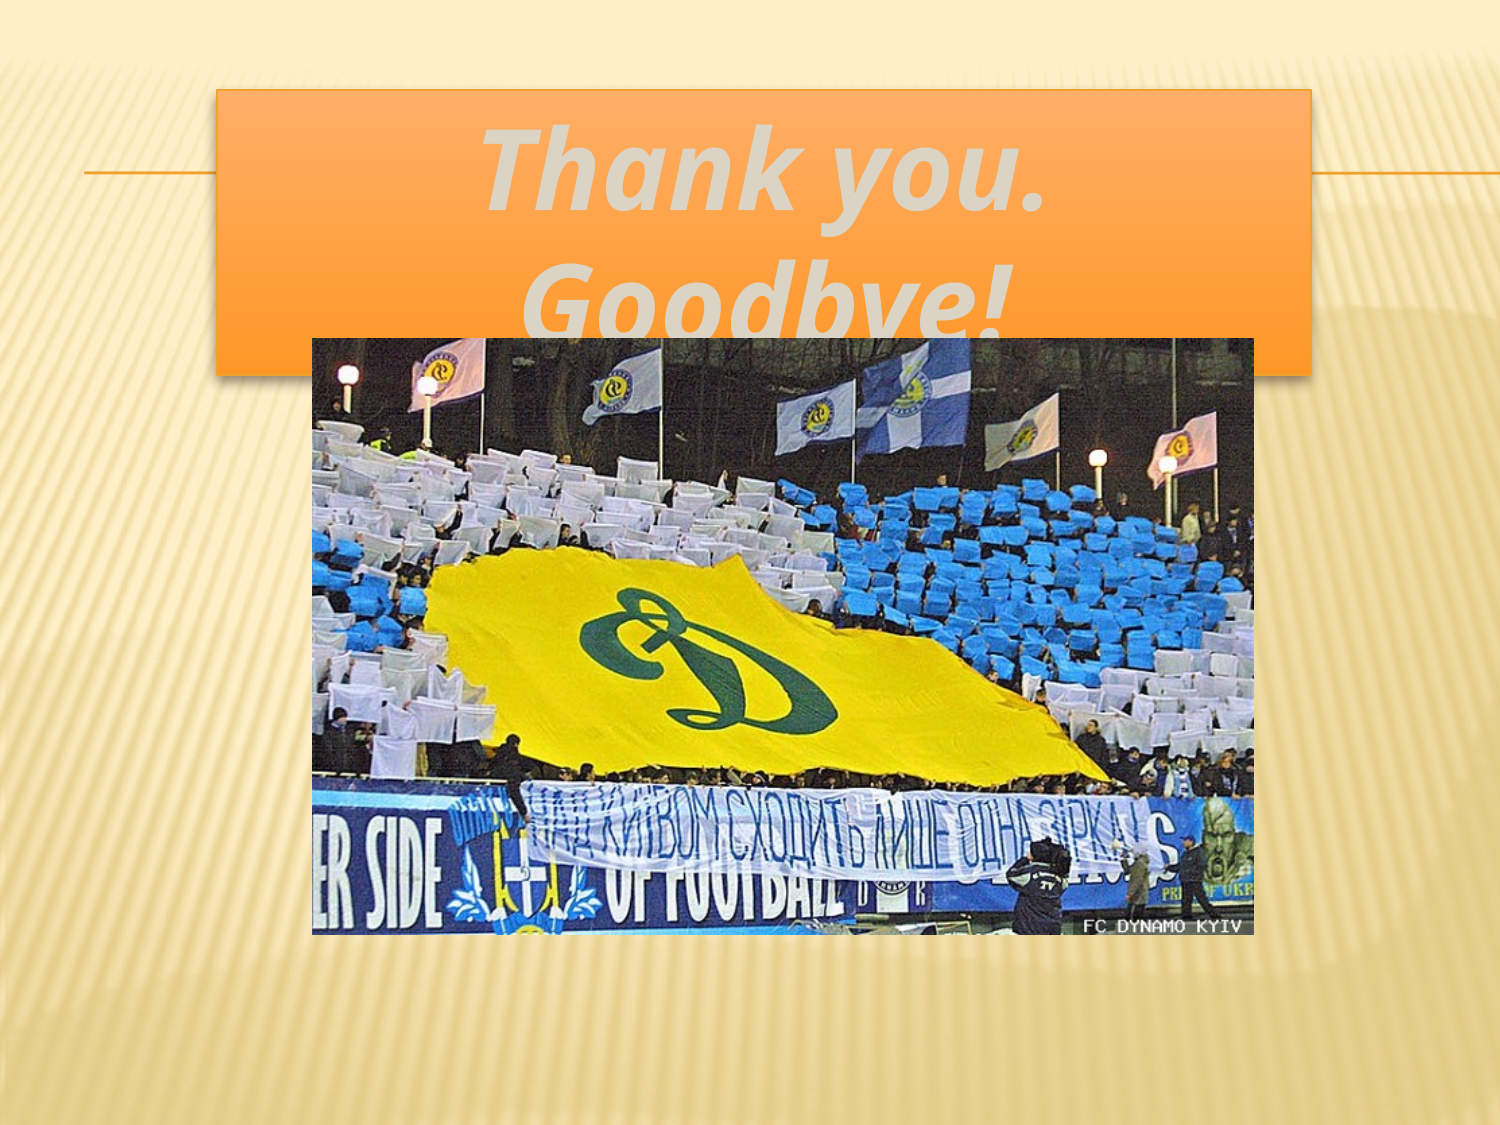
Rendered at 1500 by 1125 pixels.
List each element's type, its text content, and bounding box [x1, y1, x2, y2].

picture [312, 337, 1254, 935]
text_box Thank you. Goodbye! [216, 89, 1312, 376]
